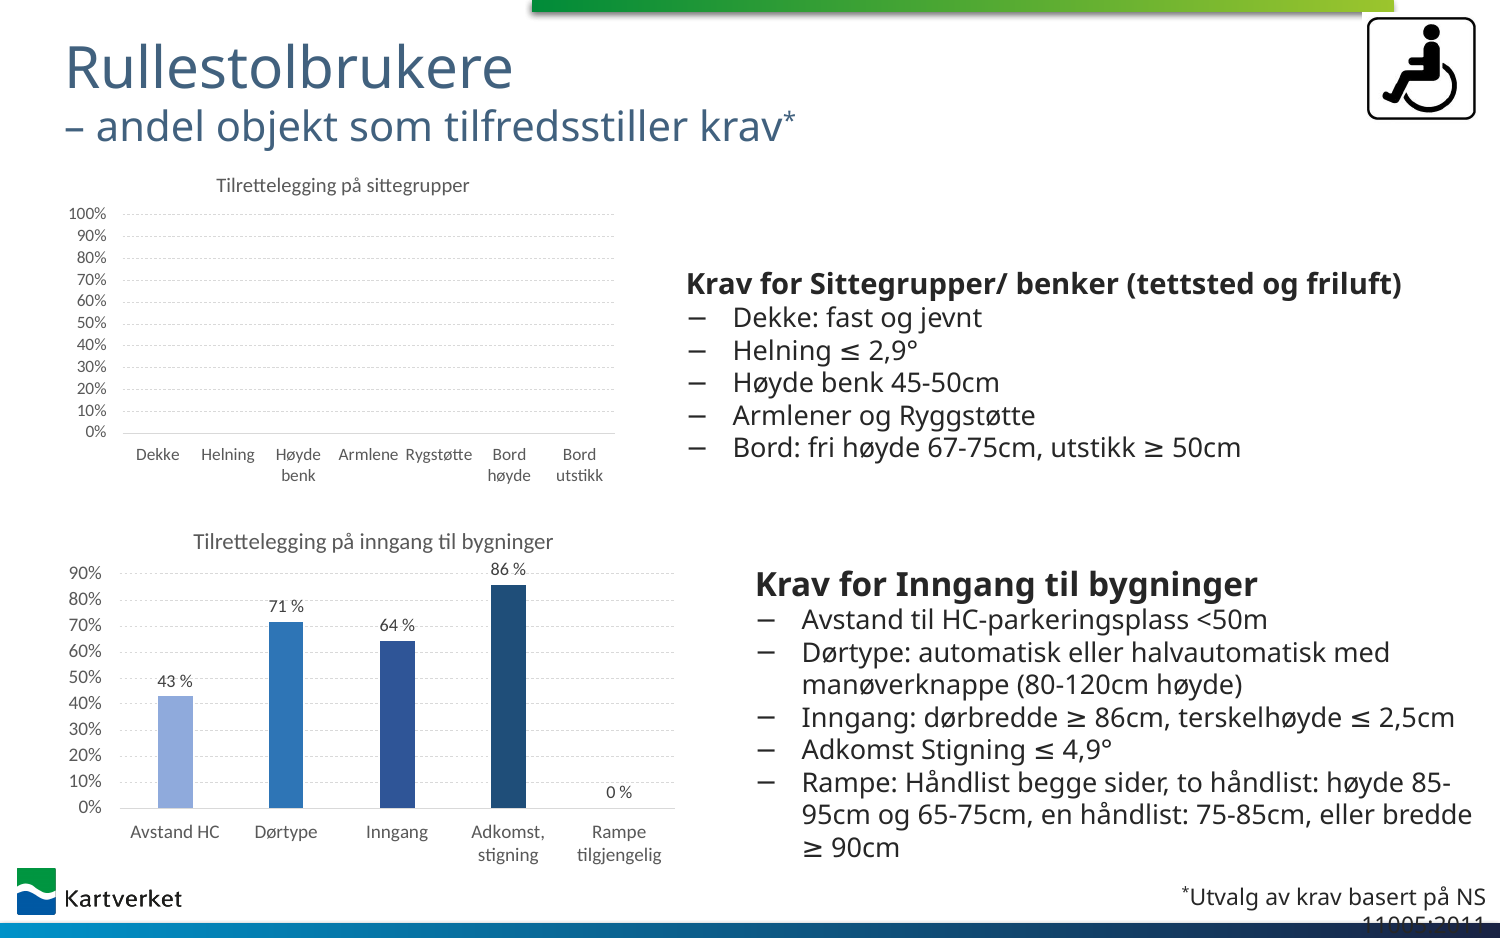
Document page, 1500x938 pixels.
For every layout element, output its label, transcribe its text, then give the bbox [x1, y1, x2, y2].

text_box Krav for Inngang til bygninger Avstand til HC-parkeringsplass <50m Dørtype: automatisk eller halvautomatisk med manøverknappe (80-120cm høyde) Inngang: dørbredde ≥ 86cm, terskelhøyde ≤ 2,5cm Adkomst Stigning ≤ 4,9° Rampe: Håndlist begge sider, to håndlist: høyde 85-95cm og 65-75cm, en håndlist: 75-85cm, eller bredde ≥ 90cm [740, 555, 1491, 870]
picture [1362, 12, 1481, 126]
text_box Rullestolbrukere – andel objekt som tilfredsstiller krav* [49, 25, 1431, 158]
picture [62, 520, 686, 874]
text_box *Utvalg av krav basert på NS 11005:2011 [1068, 873, 1500, 938]
picture [62, 166, 625, 492]
text_box Krav for Sittegrupper/ benker (tettsted og friluft) Dekke: fast og jevnt Helning ≤ 2,9° Høyde benk 45-50cm Armlener og Ryggstøtte Bord: fri høyde 67-75cm, utstikk ≥ 50cm [670, 258, 1418, 471]
